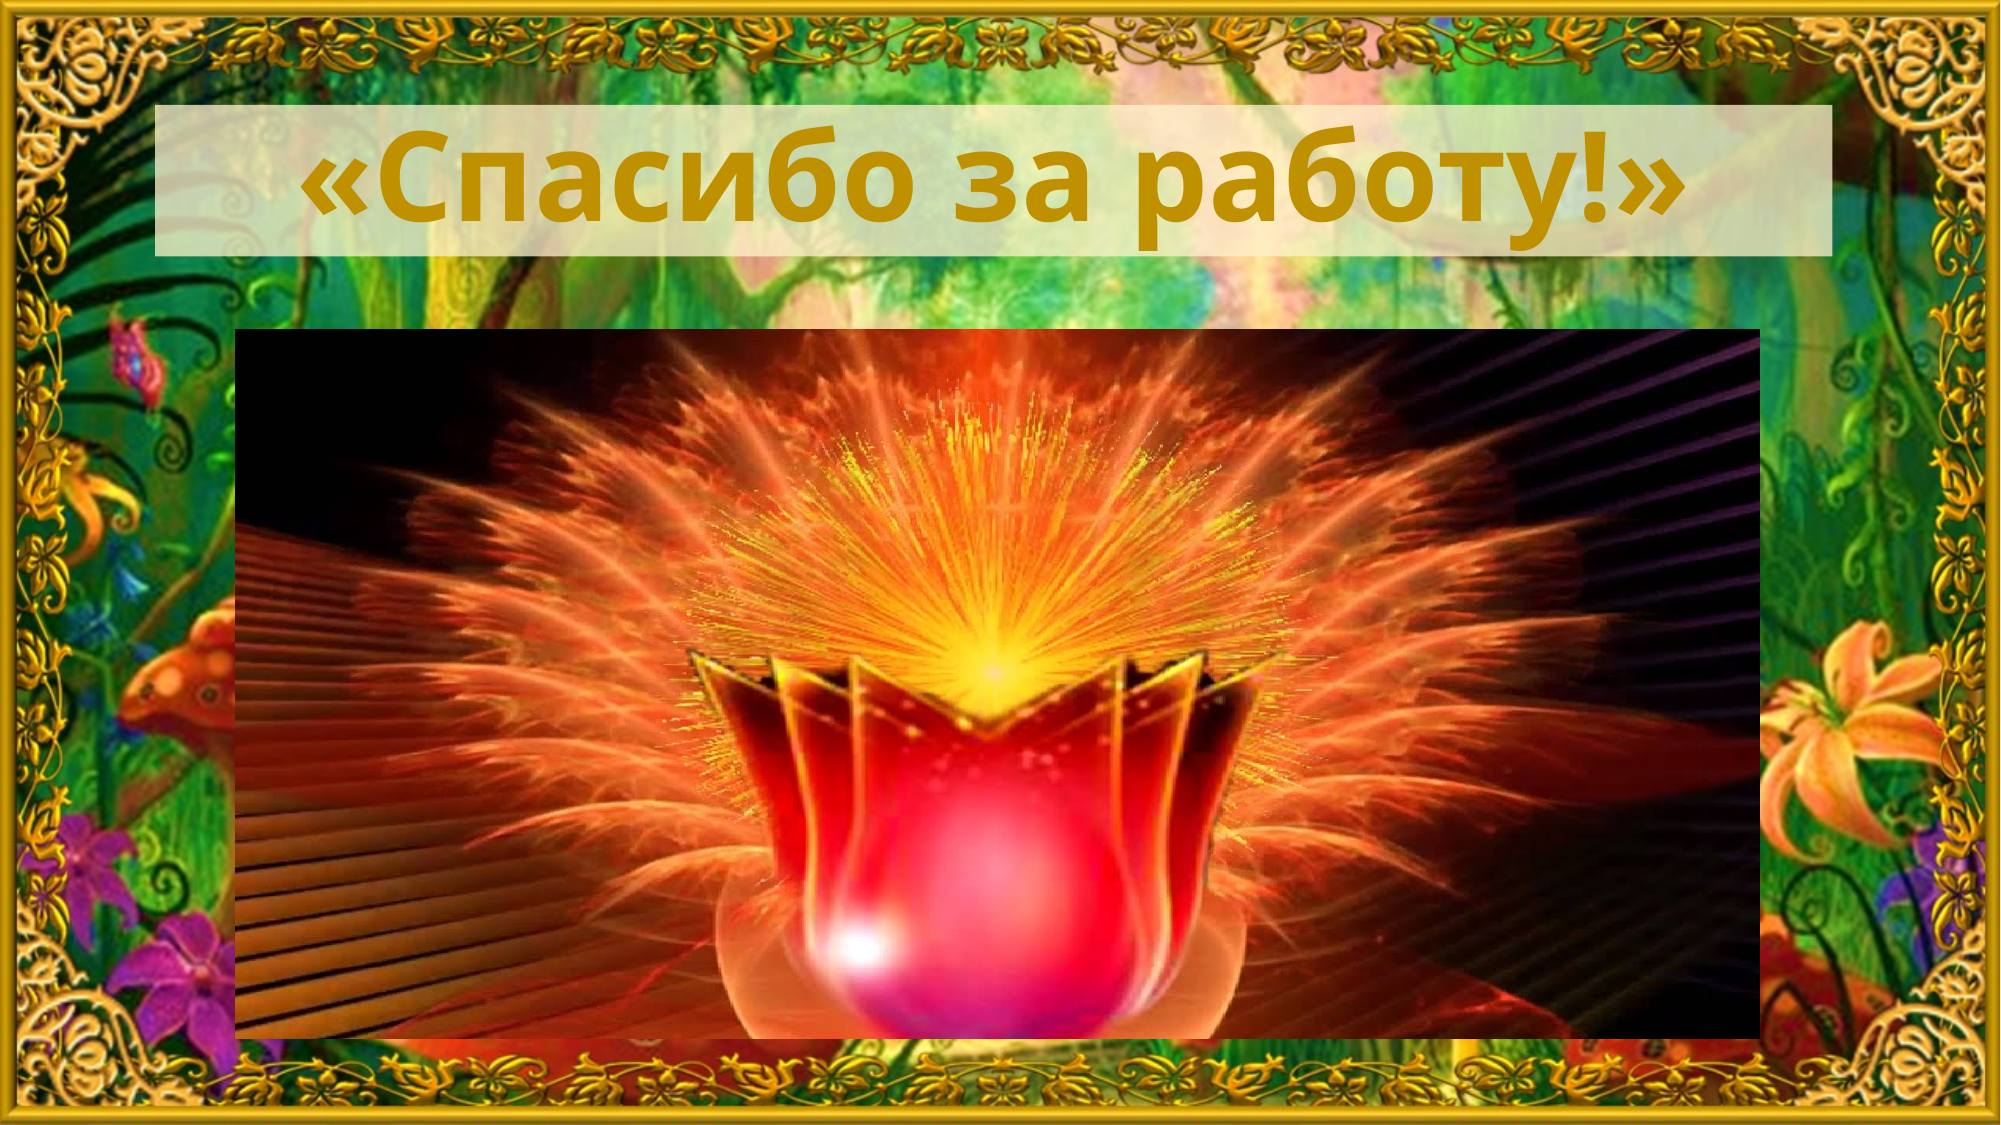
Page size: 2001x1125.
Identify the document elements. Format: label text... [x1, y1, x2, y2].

title «Спасибо за работу!» [155, 104, 1833, 257]
picture [0, 0, 2001, 1125]
